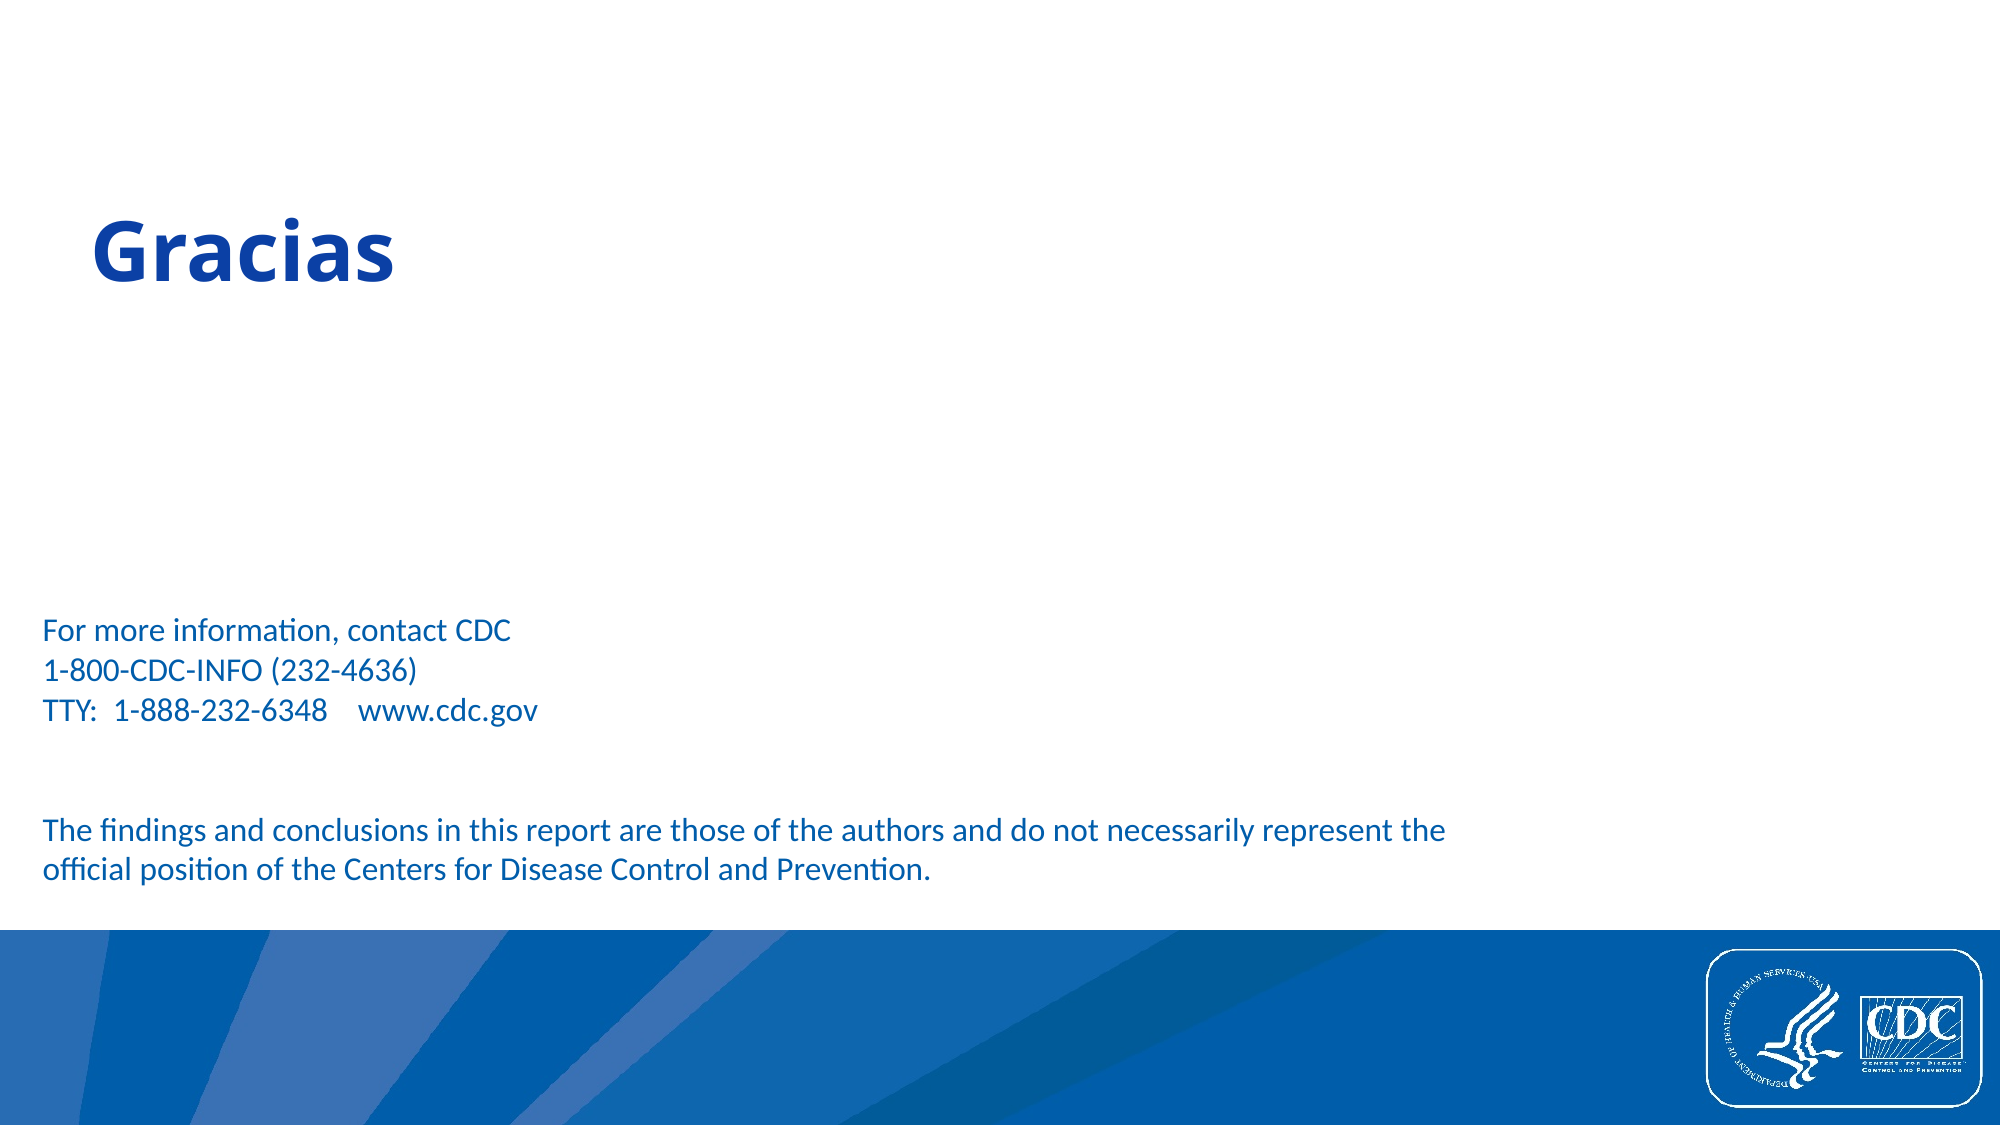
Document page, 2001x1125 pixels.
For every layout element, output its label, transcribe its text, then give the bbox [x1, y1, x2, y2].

title Gracias [75, 88, 1801, 306]
picture [0, 930, 2000, 1125]
